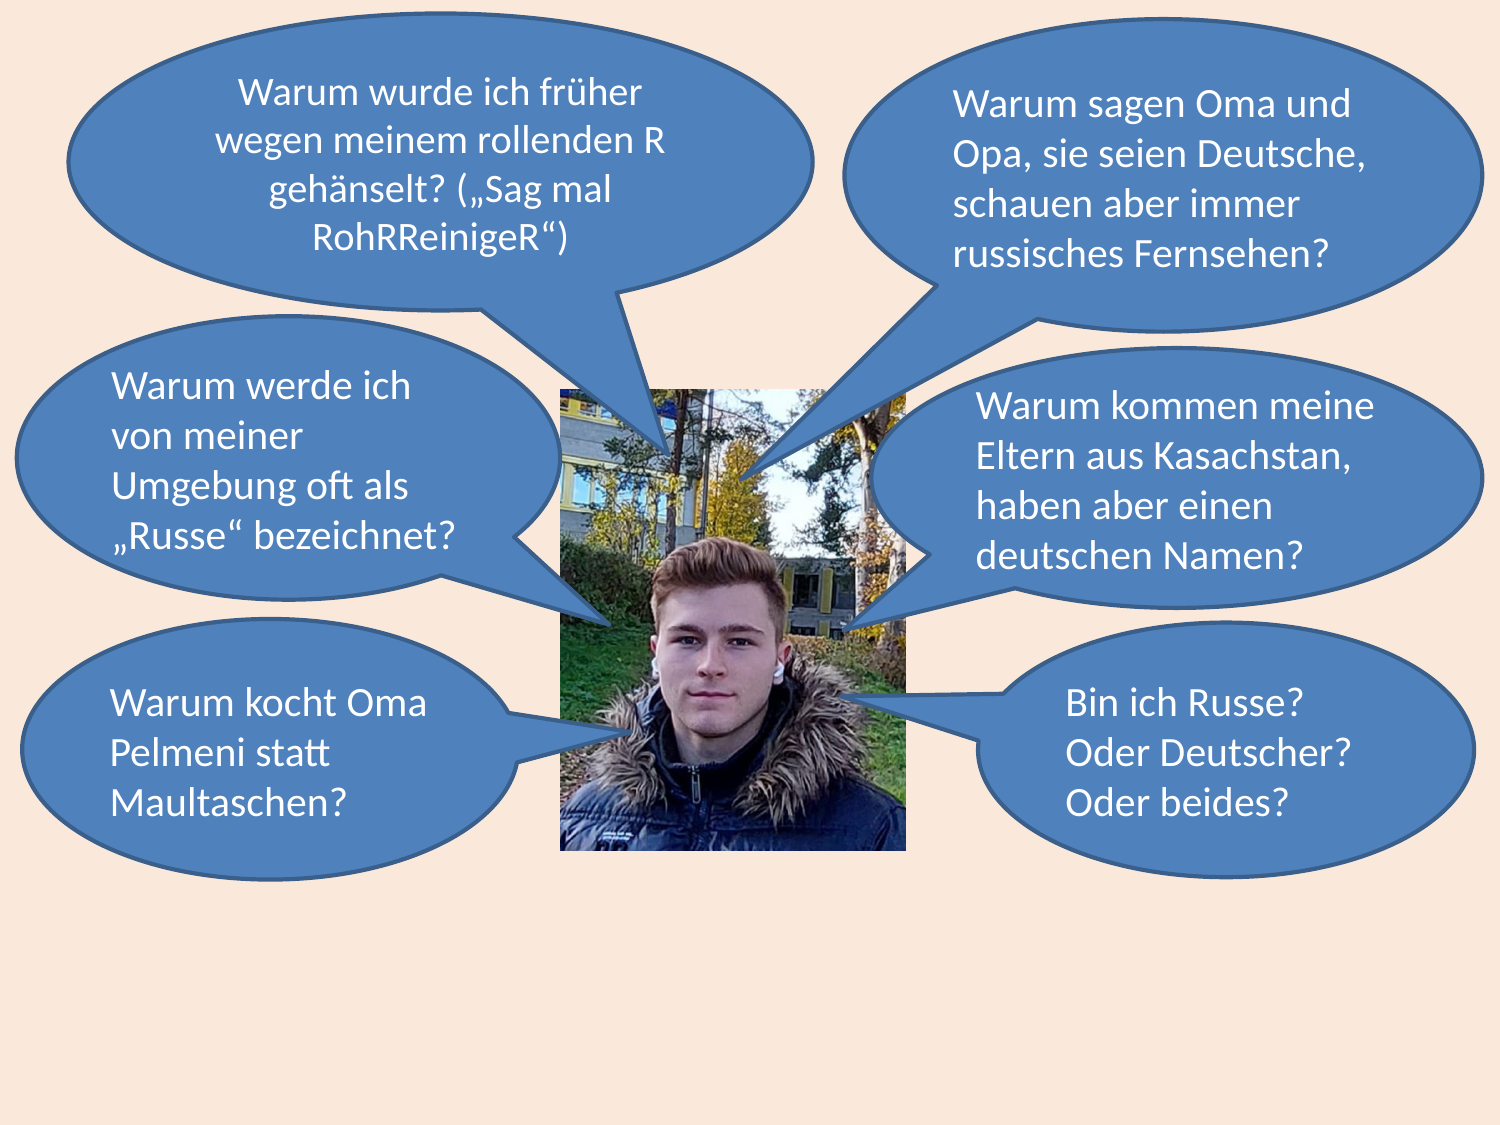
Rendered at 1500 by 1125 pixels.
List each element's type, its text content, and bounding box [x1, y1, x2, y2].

text_box Bin ich Russe? Oder Deutscher? Oder beides? [910, 620, 1477, 880]
text_box Warum wurde ich früher wegen meinem rollenden R gehänselt? („Sag mal RohRReinigeR“) [66, 11, 815, 388]
text_box Warum werde ich von meiner Umgebung oft als „Russe“ bezeichnet? [14, 314, 554, 611]
text_box Warum kocht Oma Pelmeni statt Maultaschen? [20, 616, 554, 882]
text_box Warum sagen Oma und Opa, sie seien Deutsche, schauen aber immer russisches Fernsehen? [830, 16, 1485, 392]
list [559, 389, 906, 851]
text_box Warum kommen meine Eltern aus Kasachstan, haben aber einen deutschen Namen? [910, 345, 1485, 617]
